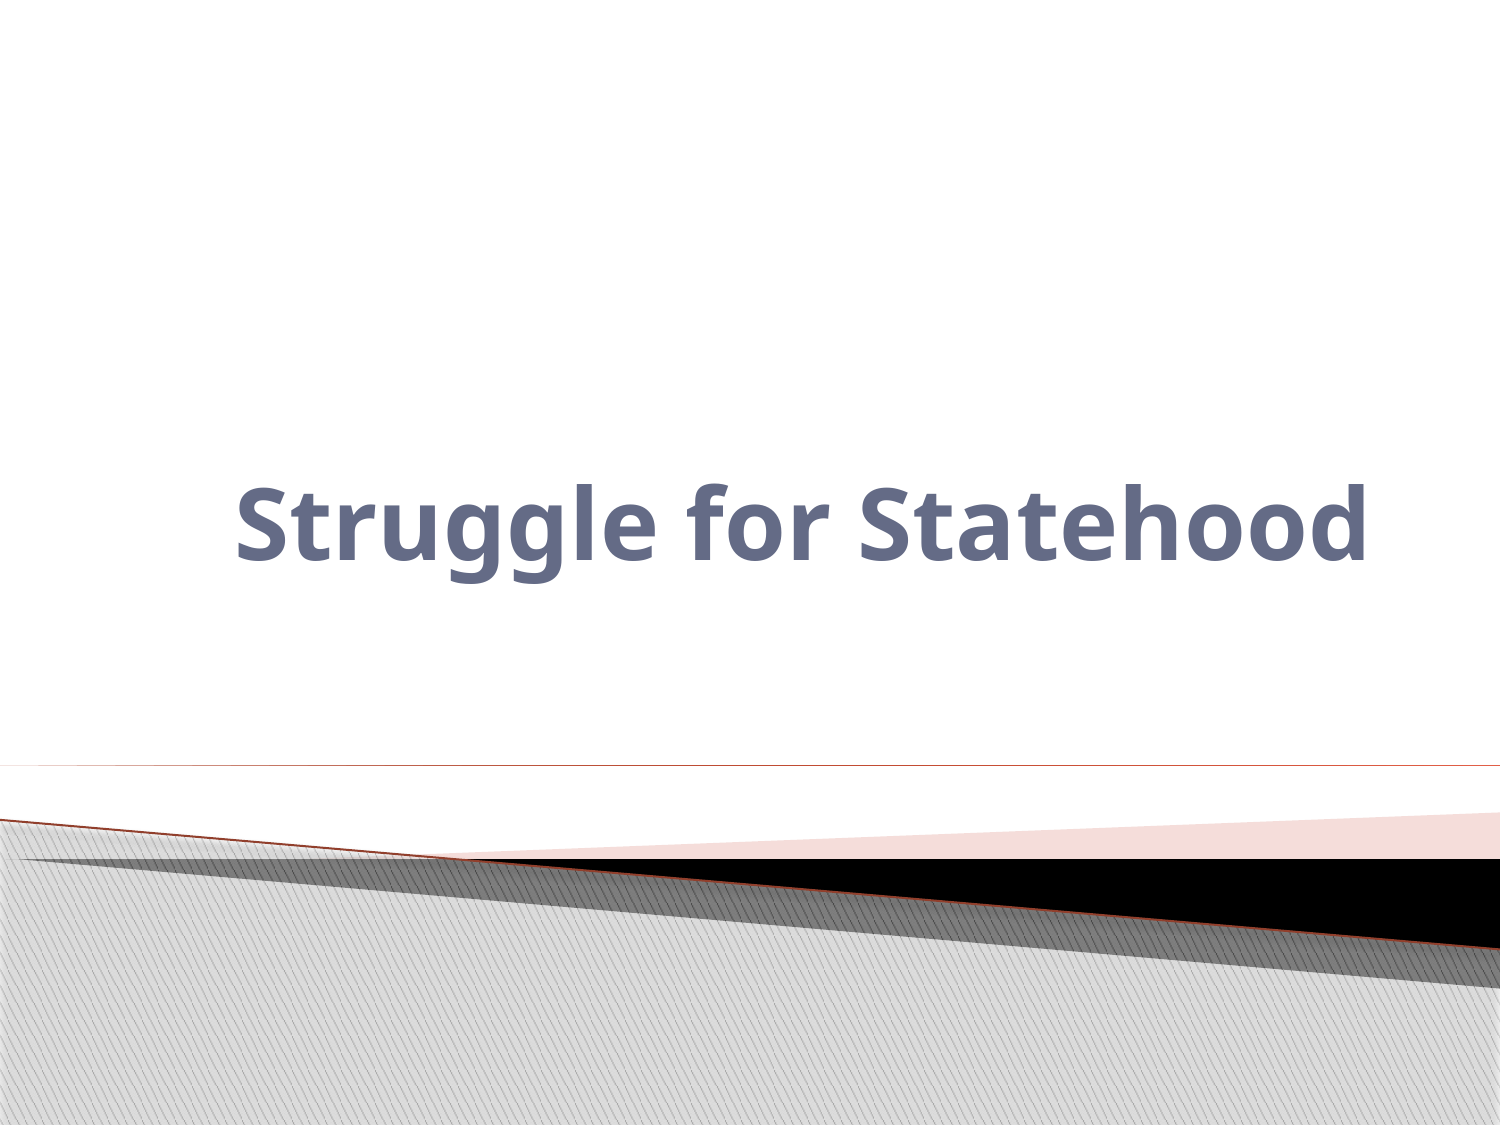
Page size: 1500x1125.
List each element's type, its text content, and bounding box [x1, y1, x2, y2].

title Struggle for Statehood [112, 287, 1388, 588]
picture [5, 859, 1500, 989]
